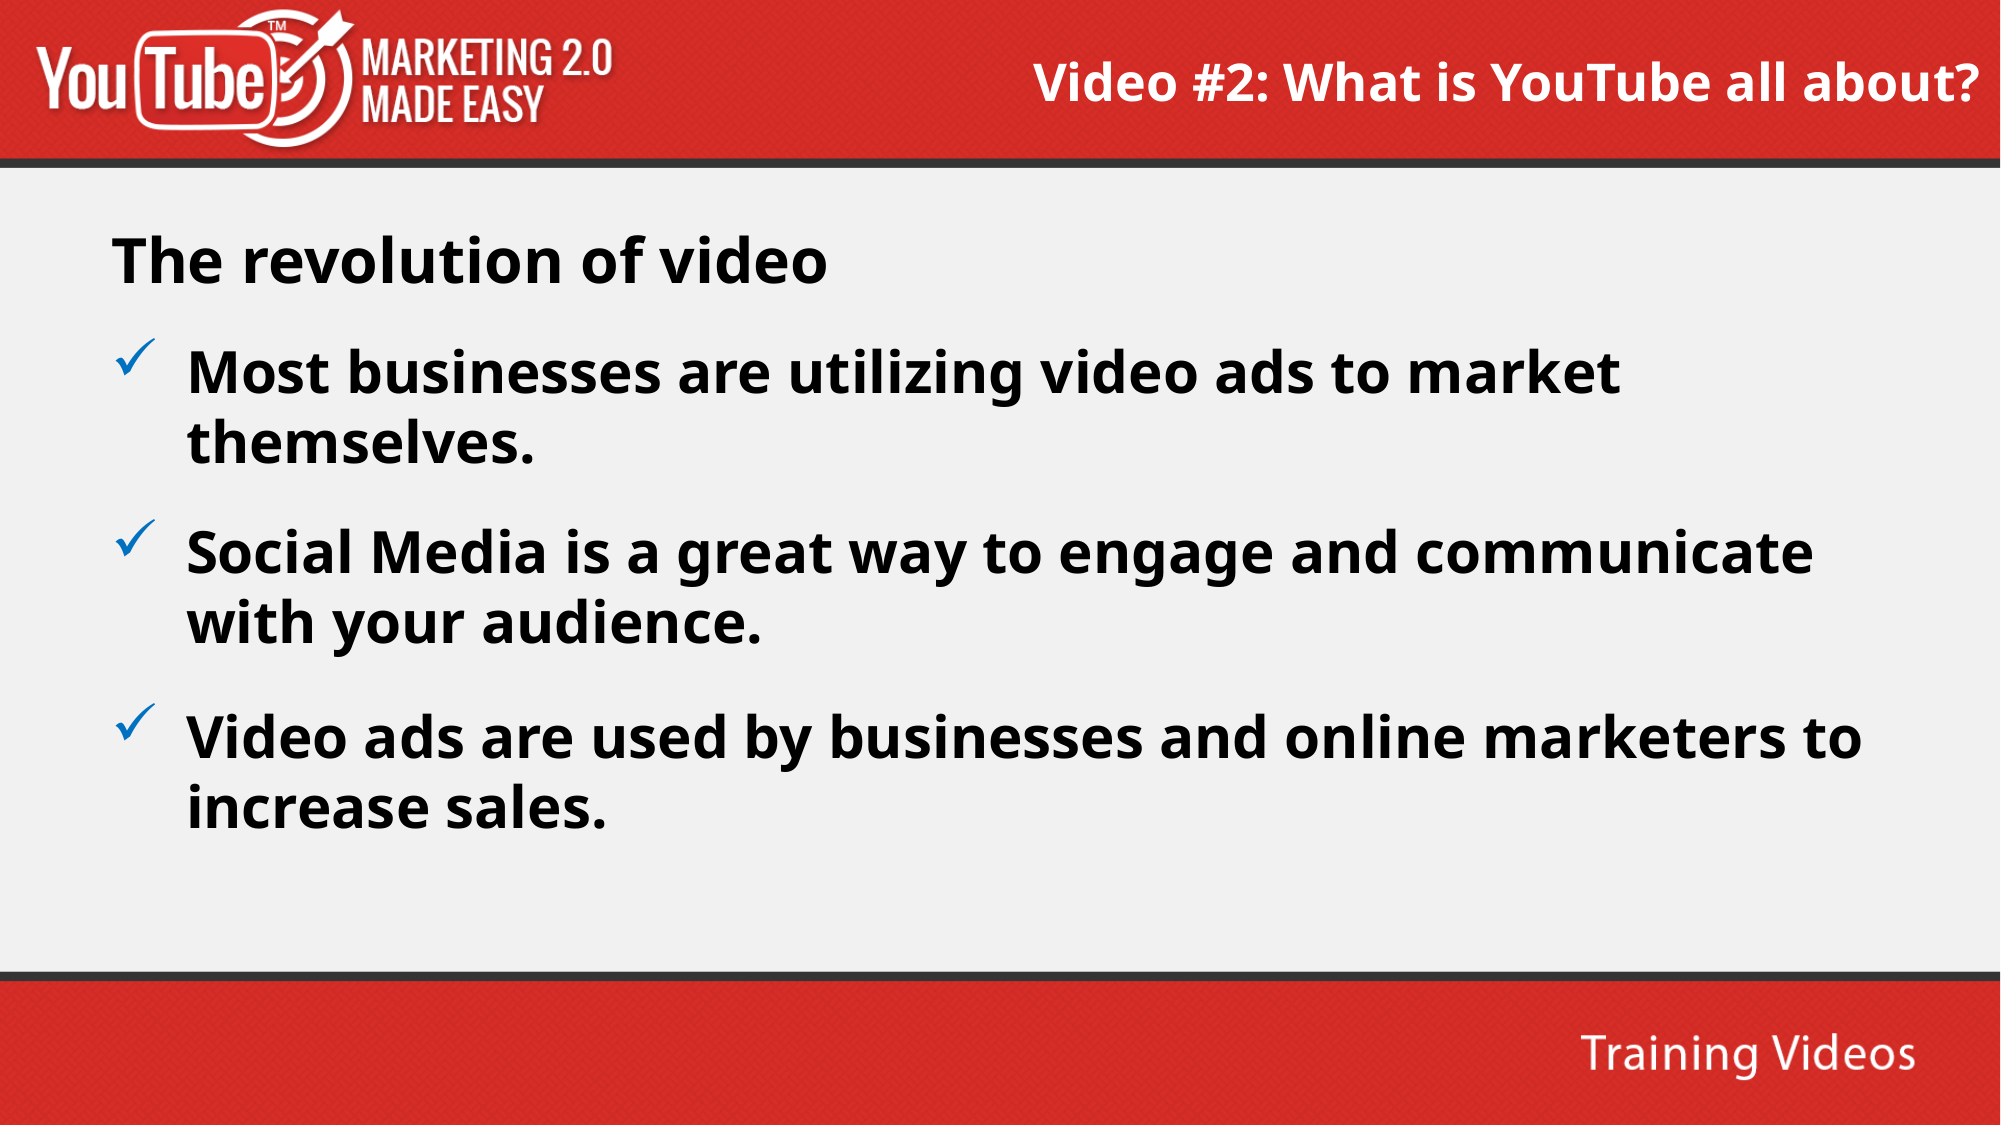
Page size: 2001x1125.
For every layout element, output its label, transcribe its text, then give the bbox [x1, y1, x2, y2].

picture [0, 0, 2001, 1125]
text_box Social Media is a great way to engage and communicate with your audience. [96, 507, 1949, 663]
text_box Video ads are used by businesses and online marketers to increase sales. [96, 692, 1949, 848]
text_box Video #2: What is YouTube all about? [916, 41, 1996, 119]
text_box Most businesses are utilizing video ads to market themselves. [96, 327, 1951, 483]
text_box The revolution of video [96, 213, 1934, 304]
